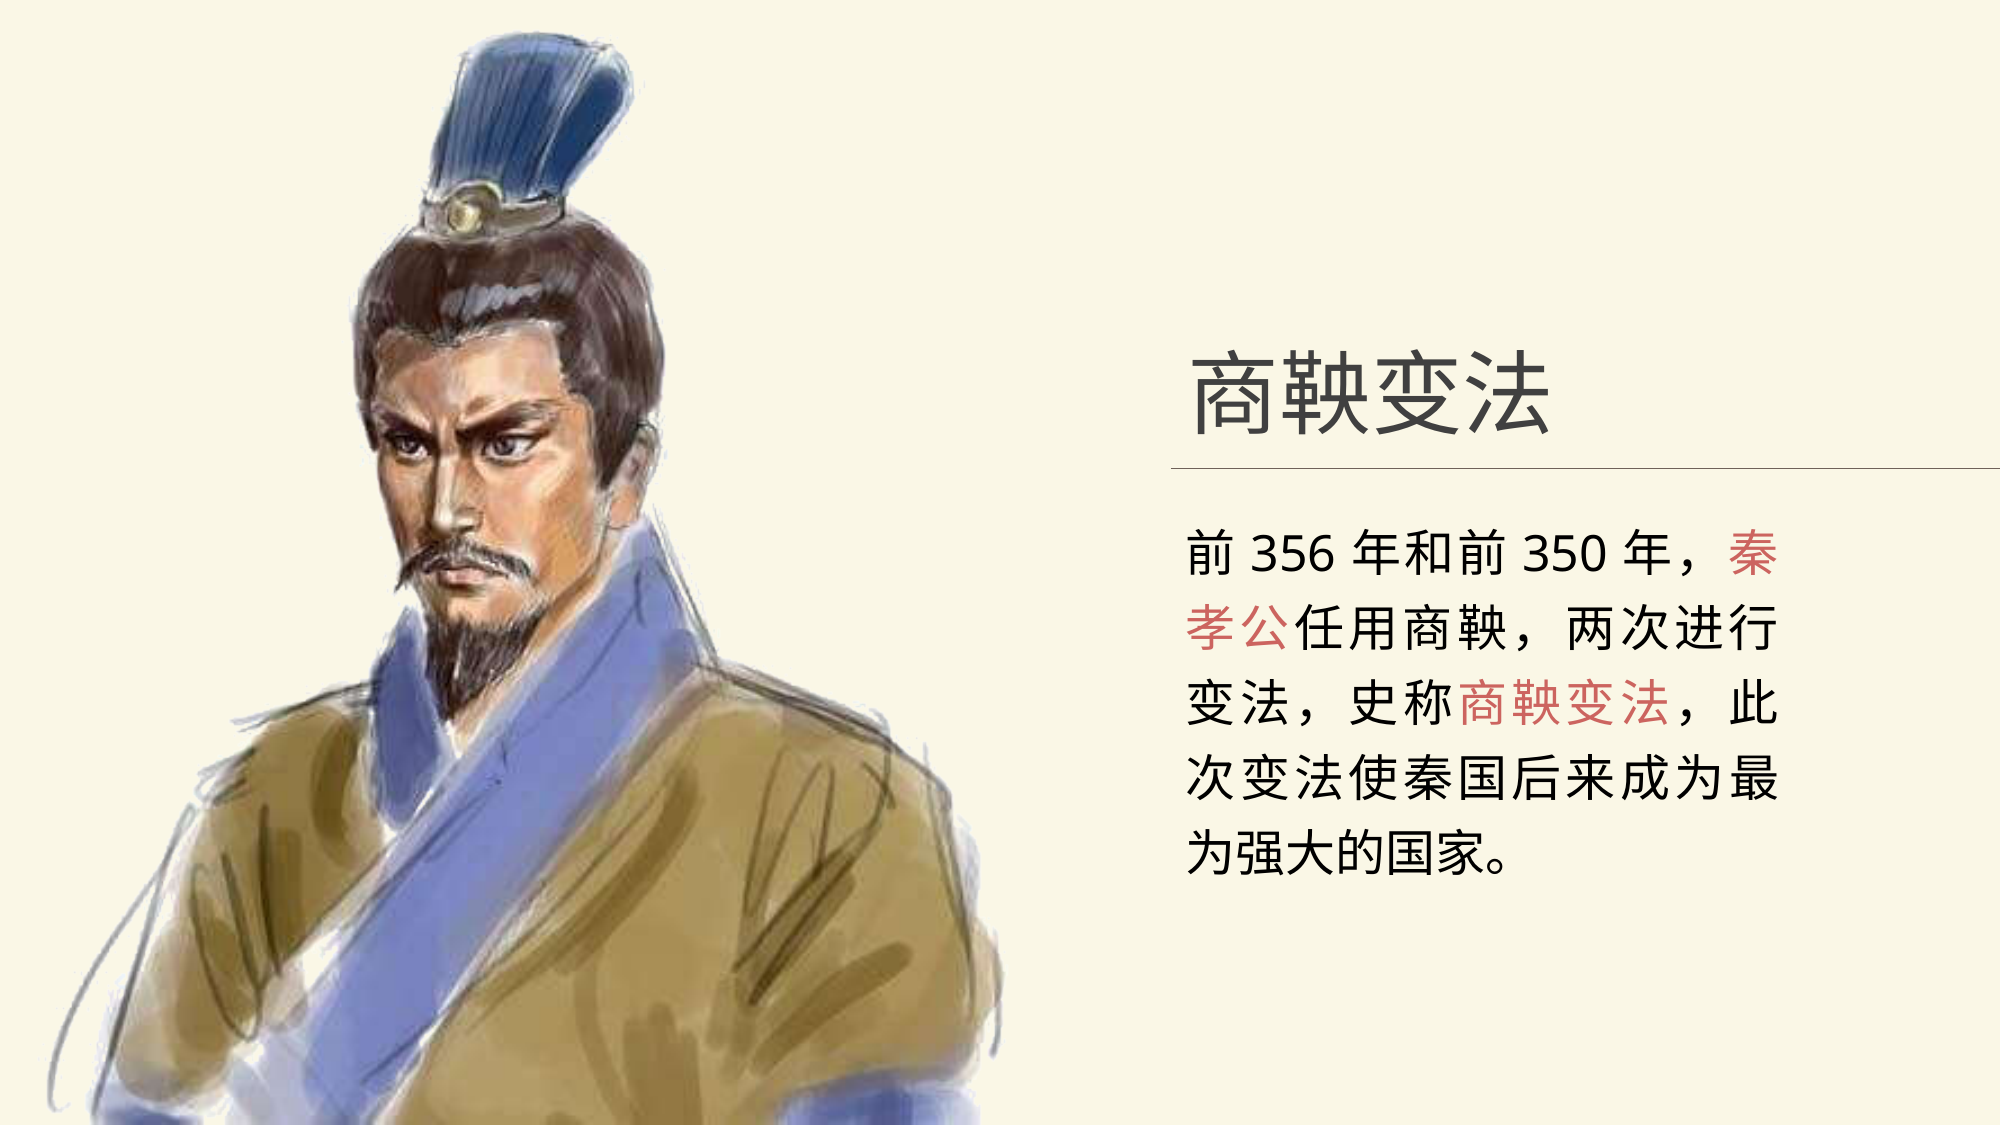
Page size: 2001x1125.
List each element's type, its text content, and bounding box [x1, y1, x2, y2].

text_box 前356年和前350年，秦孝公任用商鞅，两次进行变法，史称商鞅变法，此次变法使秦国后来成为最为强大的国家。 [1170, 499, 1794, 889]
text_box 商鞅变法 [1172, 328, 1570, 454]
picture [0, 0, 1013, 1125]
